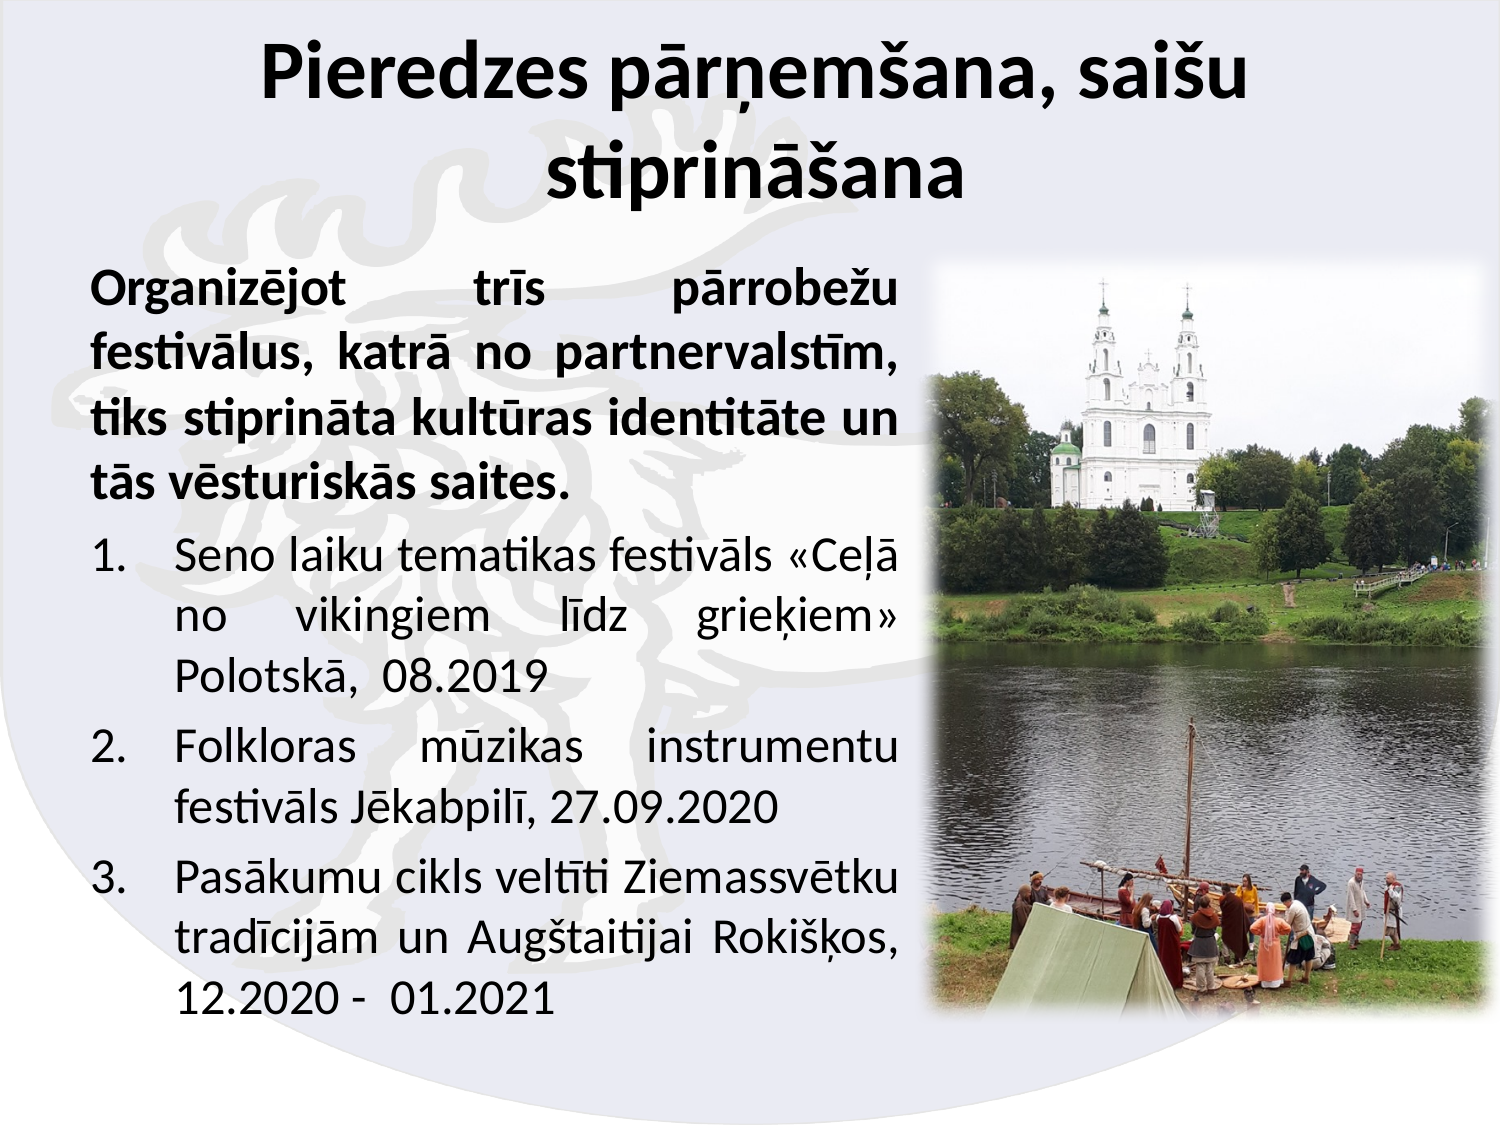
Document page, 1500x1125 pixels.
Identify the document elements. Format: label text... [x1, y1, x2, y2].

list Organizējot trīs pārrobežu festivālus, katrā no partnervalstīm, tiks stiprināta kultūras identitāte un tās vēsturiskās saites. Seno laiku tematikas festivāls «Ceļā no vikingiem līdz grieķiem» Polotskā, 08.2019 Folkloras mūzikas instrumentu festivāls Jēkabpilī, 27.09.2020 Pasākumu cikls veltīti Ziemassvētku tradīcijām un Augštaitijai Rokišķos, 12.2020 - 01.2021 [75, 243, 916, 1047]
picture [915, 243, 1500, 1025]
title Pieredzes pārņemšana, saišu stiprināšana [29, 45, 1483, 185]
